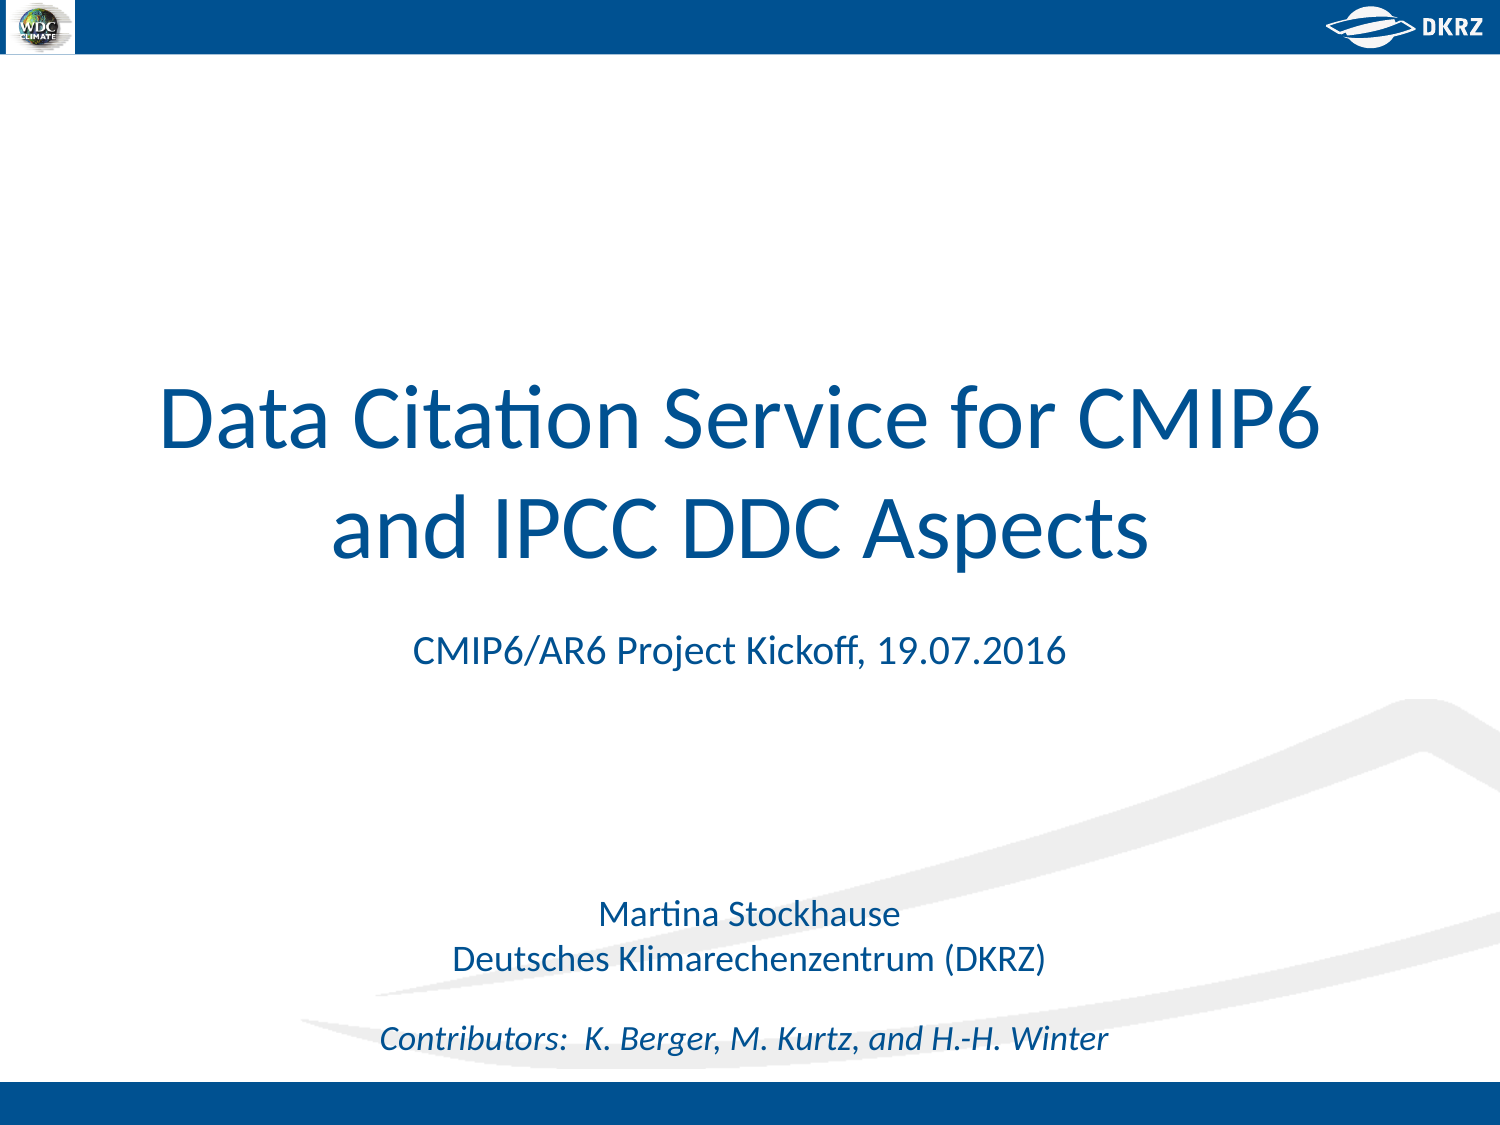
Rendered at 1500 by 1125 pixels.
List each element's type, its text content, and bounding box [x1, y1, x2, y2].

text_box CMIP6/AR6 Project Kickoff, 19.07.2016 [398, 615, 1083, 680]
picture [5, 0, 75, 54]
title Data Citation Service for CMIP6 and IPCC DDC Aspects [41, 349, 1442, 587]
picture [302, 699, 1500, 1069]
